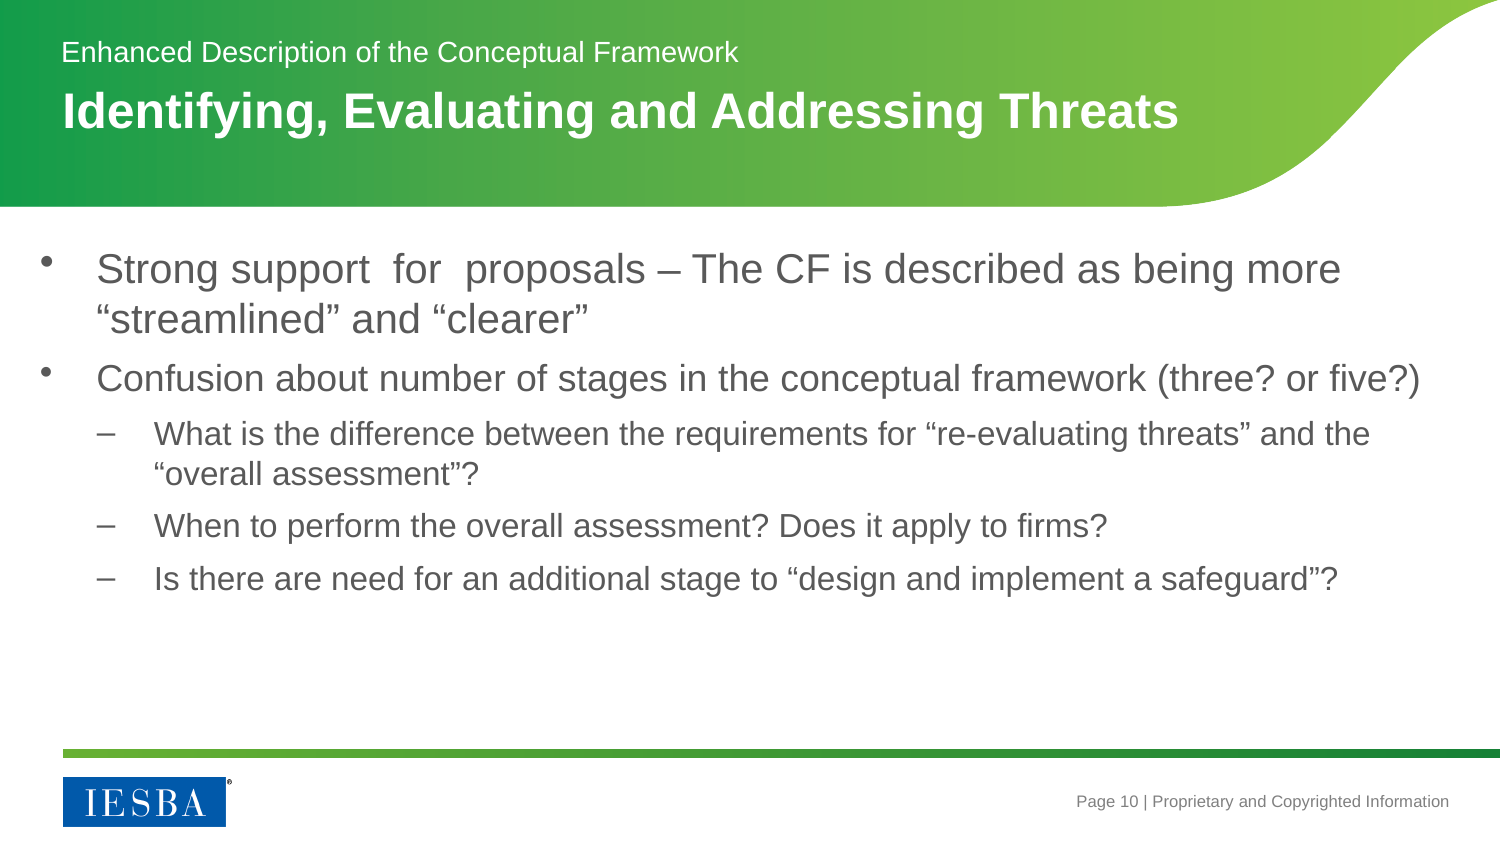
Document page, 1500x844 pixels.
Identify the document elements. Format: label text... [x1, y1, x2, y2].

picture [63, 777, 232, 827]
subtitle Enhanced Description of the Conceptual Framework [61, 33, 799, 72]
list Strong support for proposals – The CF is described as being more “streamlined” and “clearer” Confusion about number of stages in the conceptual framework (three? or five?) What is the difference between the requirements for “re-evaluating threats” and the “overall assessment”? When to perform the overall assessment? Does it apply to firms? Is there are need for an additional stage to “design and implement a safeguard”? [24, 234, 1488, 761]
picture [0, 0, 1500, 207]
title Identifying, Evaluating and Addressing Threats [62, 75, 1300, 142]
